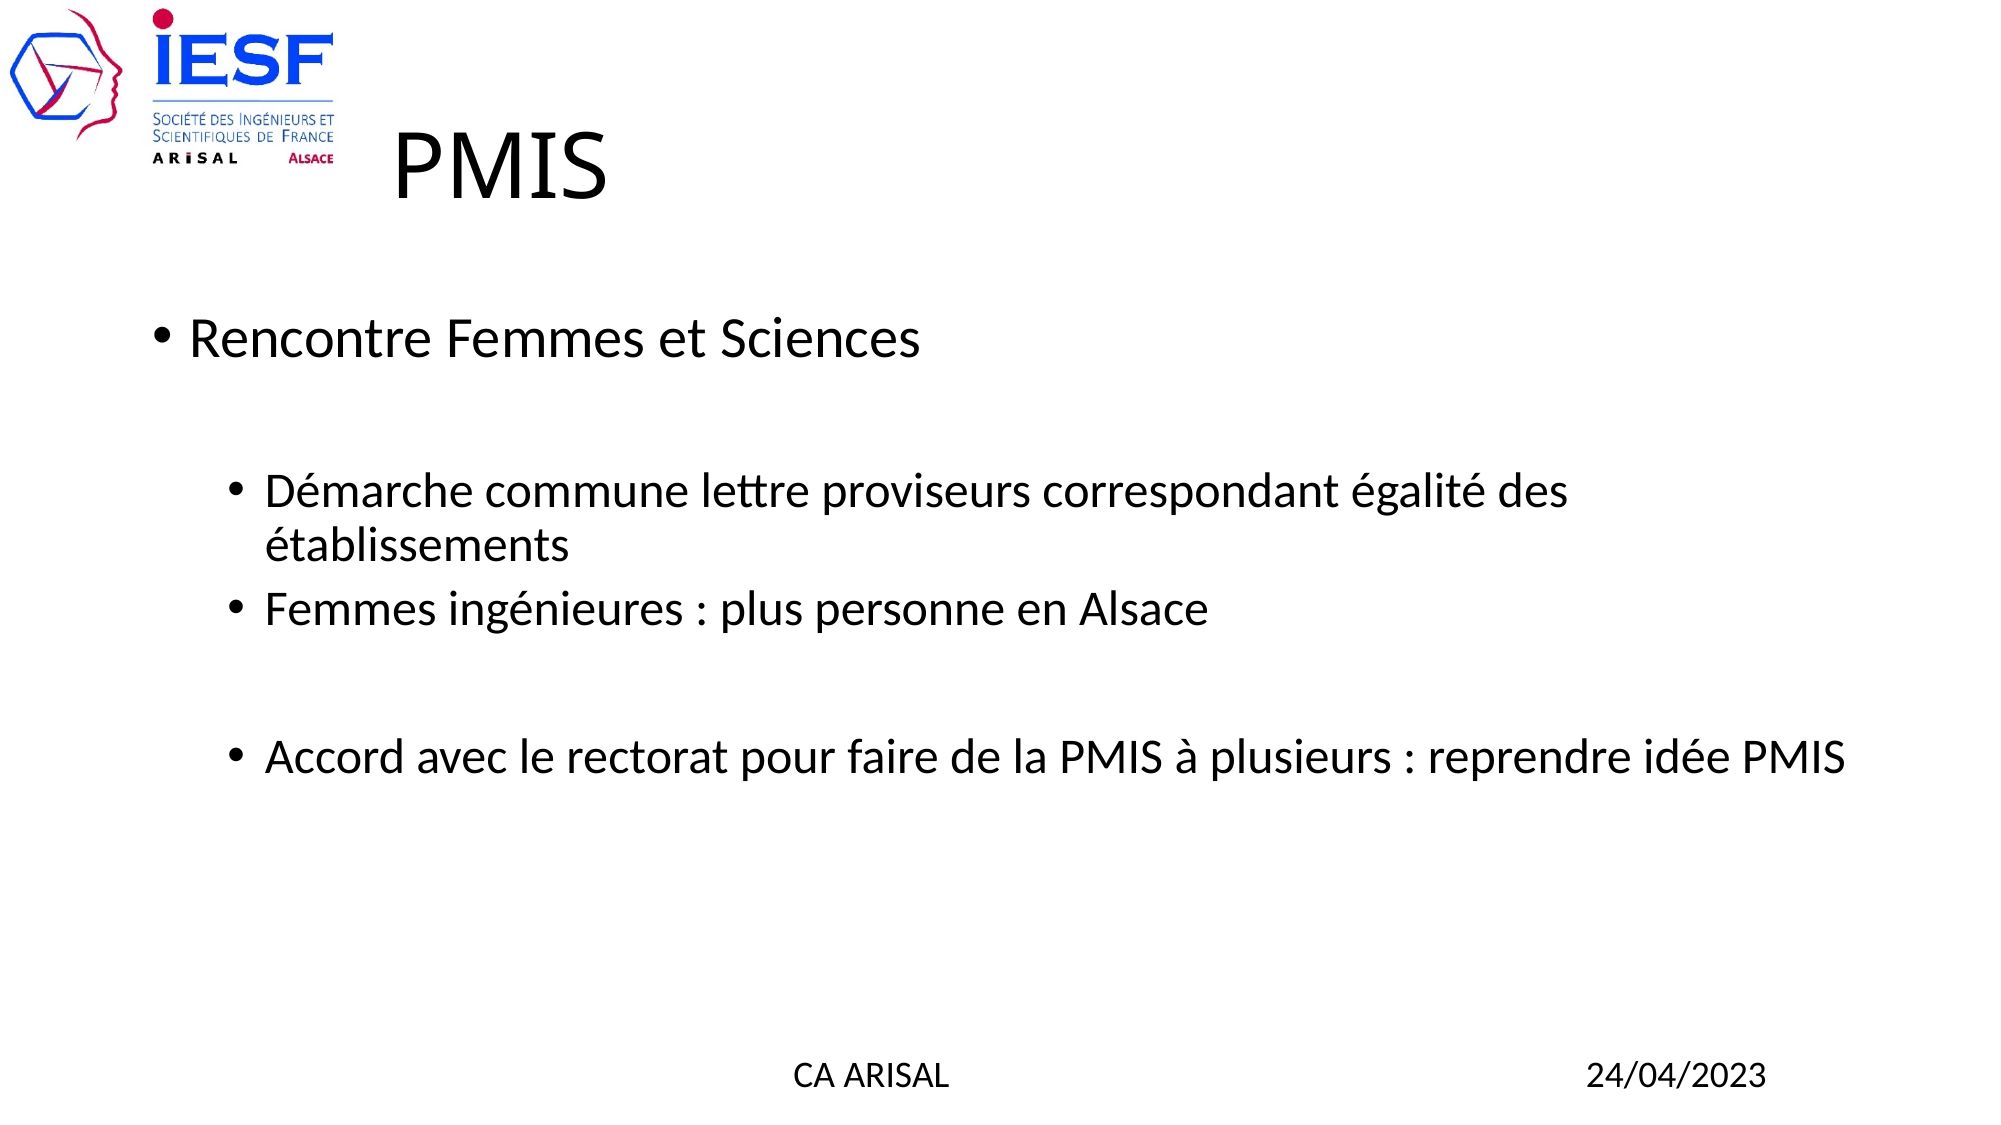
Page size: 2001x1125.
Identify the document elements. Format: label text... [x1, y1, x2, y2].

title PMIS [375, 59, 1863, 278]
list Rencontre Femmes et Sciences Démarche commune lettre proviseurs correspondant égalité des établissements Femmes ingénieures : plus personne en Alsace Accord avec le rectorat pour faire de la PMIS à plusieurs : reprendre idée PMIS [137, 299, 1863, 1014]
picture [0, 0, 343, 172]
